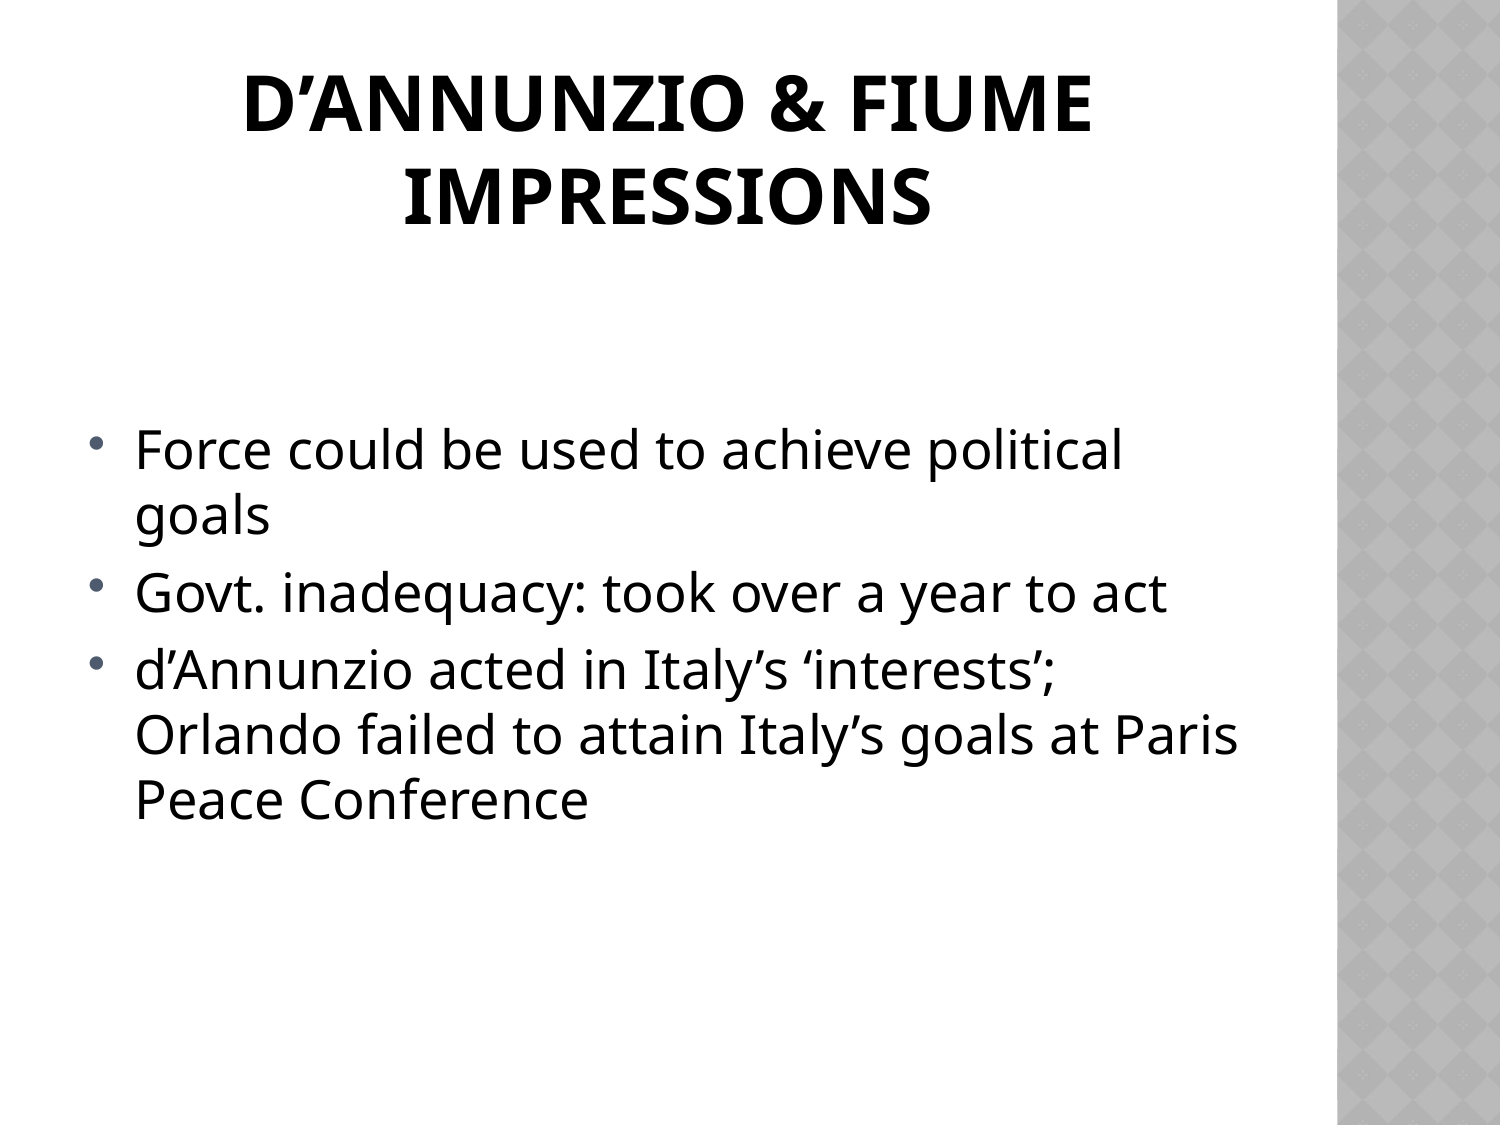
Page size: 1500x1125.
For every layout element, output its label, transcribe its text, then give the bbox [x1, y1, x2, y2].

list Force could be used to achieve political goals Govt. inadequacy: took over a year to act d’Annunzio acted in Italy’s ‘interests’; Orlando failed to attain Italy’s goals at Paris Peace Conference [75, 264, 1263, 1059]
title D’annunzio & fiume impressions [75, 52, 1263, 240]
